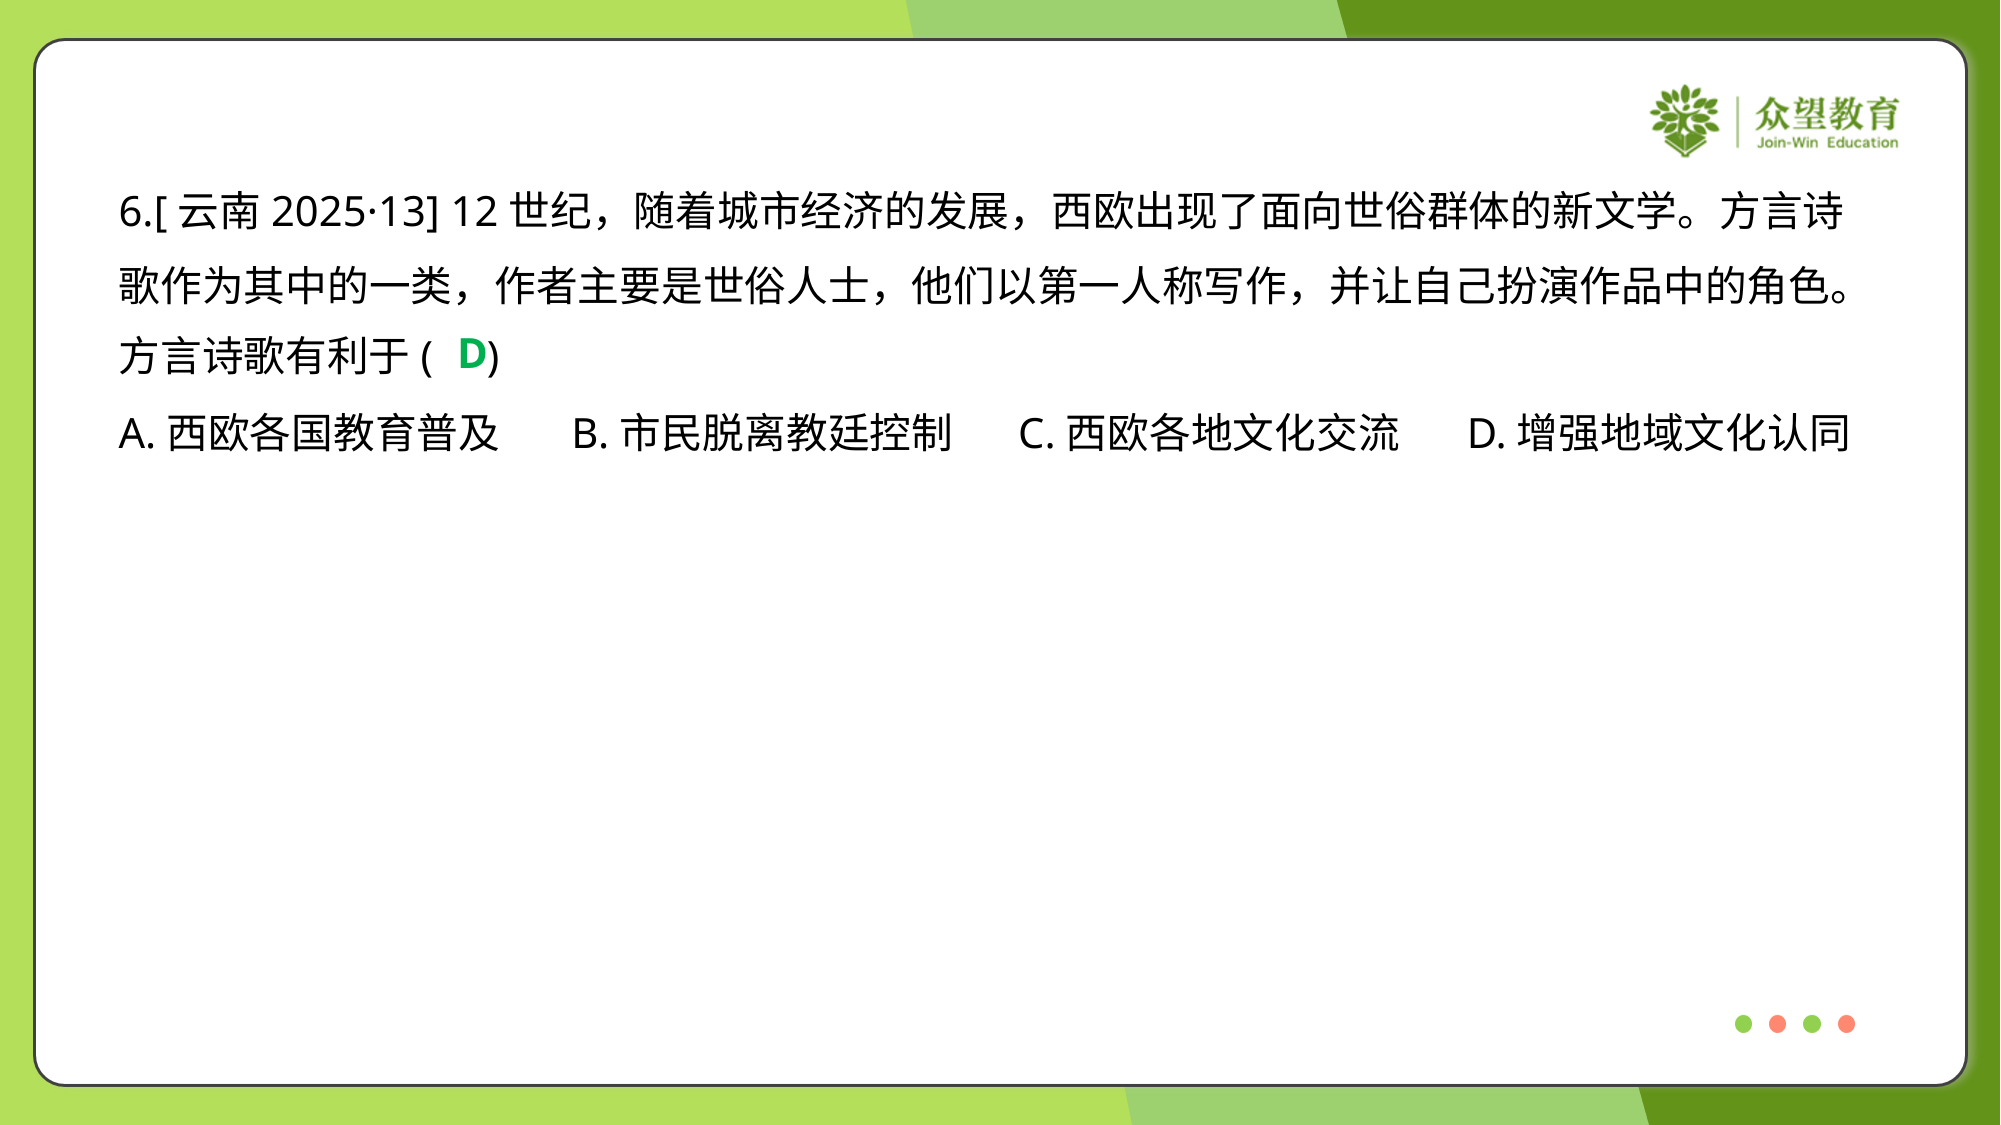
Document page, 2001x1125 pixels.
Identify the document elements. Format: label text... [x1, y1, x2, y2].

picture [0, 0, 2000, 1125]
text_box 6.[云南2025·13] 12世纪，随着城市经济的发展，西欧出现了面向世俗群体的新文学。方言诗 歌作为其中的一类，作者主要是世俗人士，他们以第一人称写作，并让自己扮演作品中的角色。 方言诗歌有利于( ) [118, 159, 1883, 373]
text_box A.西欧各国教育普及 B.市民脱离教廷控制 C.西欧各地文化交流 D.增强地域文化认同 [118, 381, 1883, 449]
text_box D [440, 306, 505, 371]
